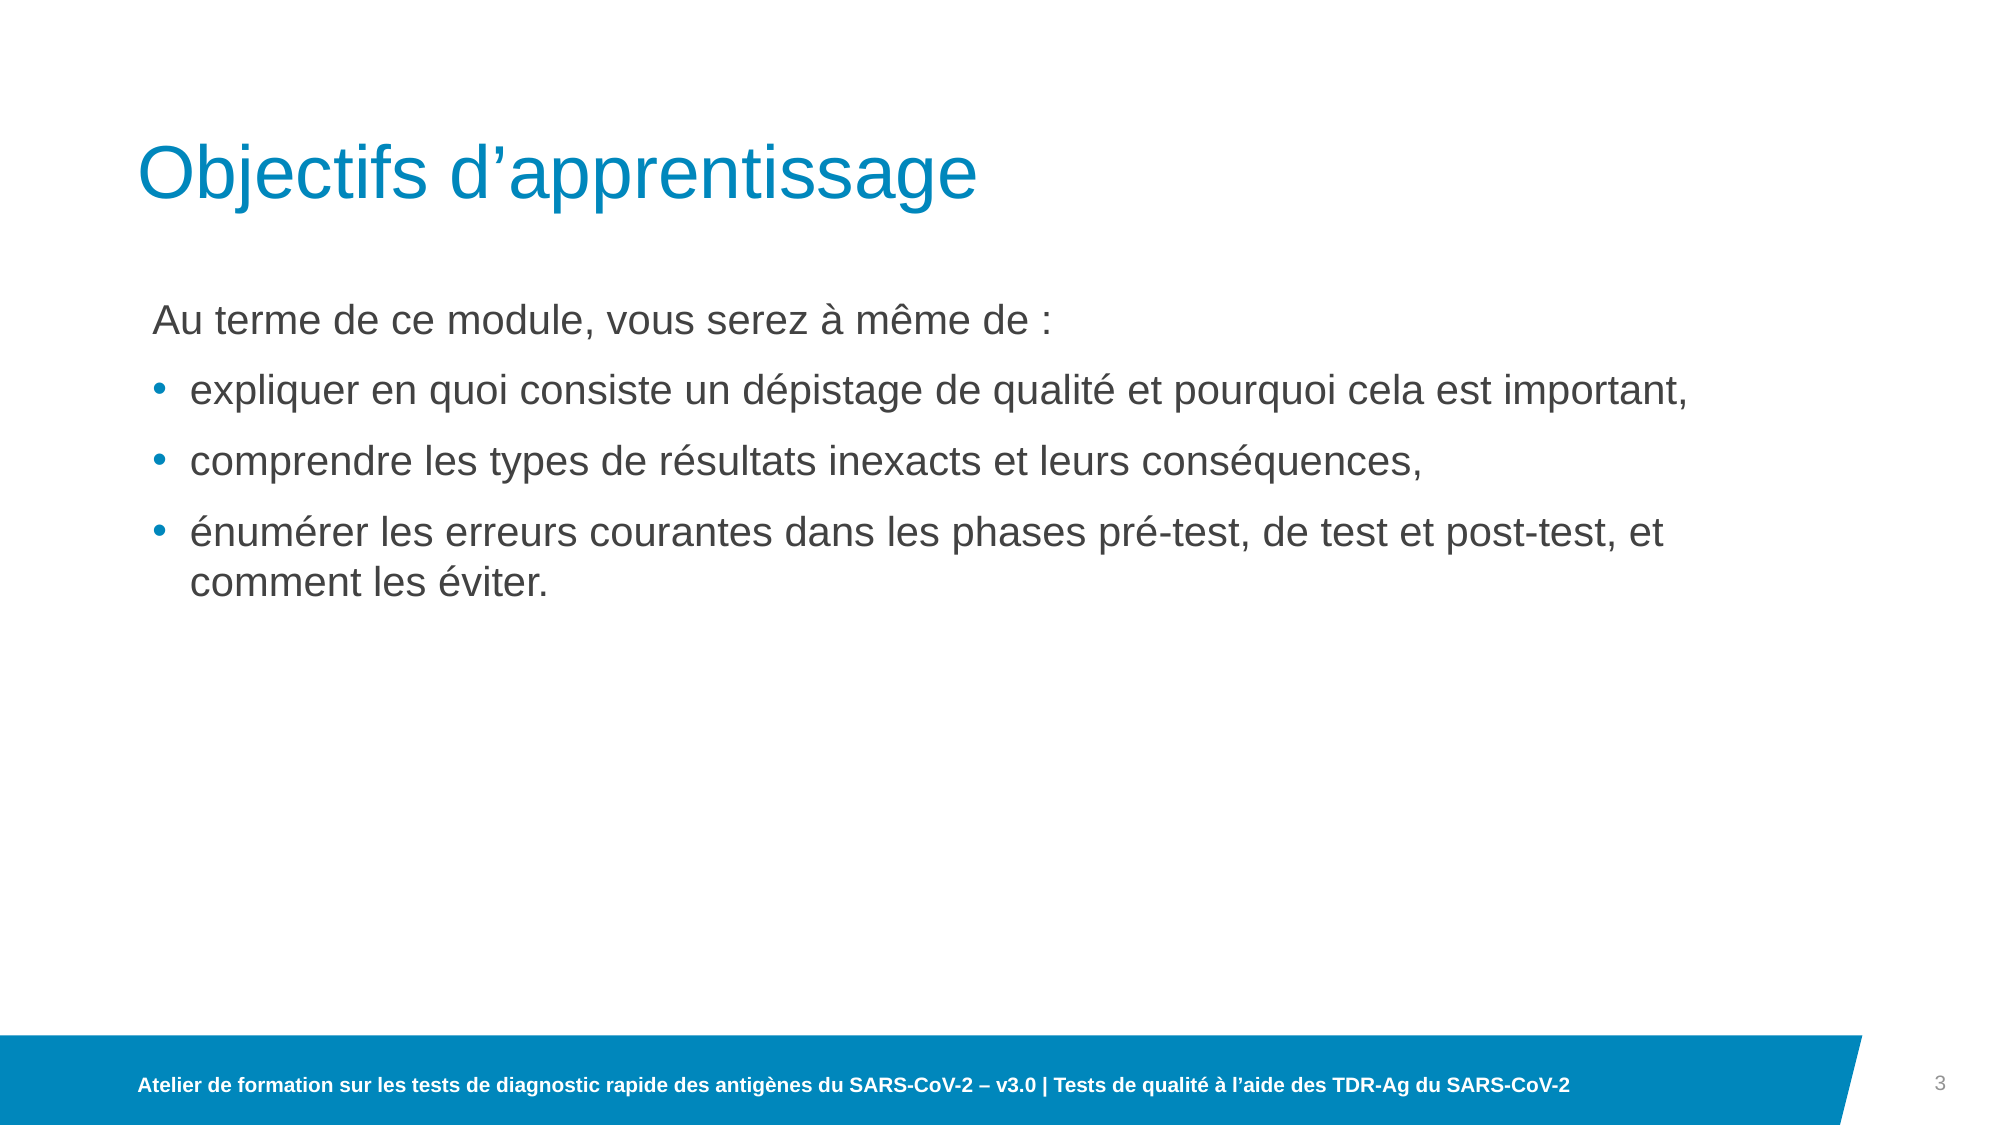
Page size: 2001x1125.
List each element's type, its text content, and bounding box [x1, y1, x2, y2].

list Au terme de ce module, vous serez à même de : expliquer en quoi consiste un dépistage de qualité et pourquoi cela est important, comprendre les types de résultats inexacts et leurs conséquences, énumérer les erreurs courantes dans les phases pré-test, de test et post-test, et comment les éviter. [137, 284, 1863, 1014]
slide_number 3 [1862, 1035, 1947, 1125]
title Objectifs d’apprentissage [137, 59, 1863, 215]
footer Atelier de formation sur les tests de diagnostic rapide des antigènes du SARS-CoV-2 – v3.0 | Tests de qualité à l’aide des TDR-Ag du SARS-CoV-2 [137, 1042, 1734, 1125]
